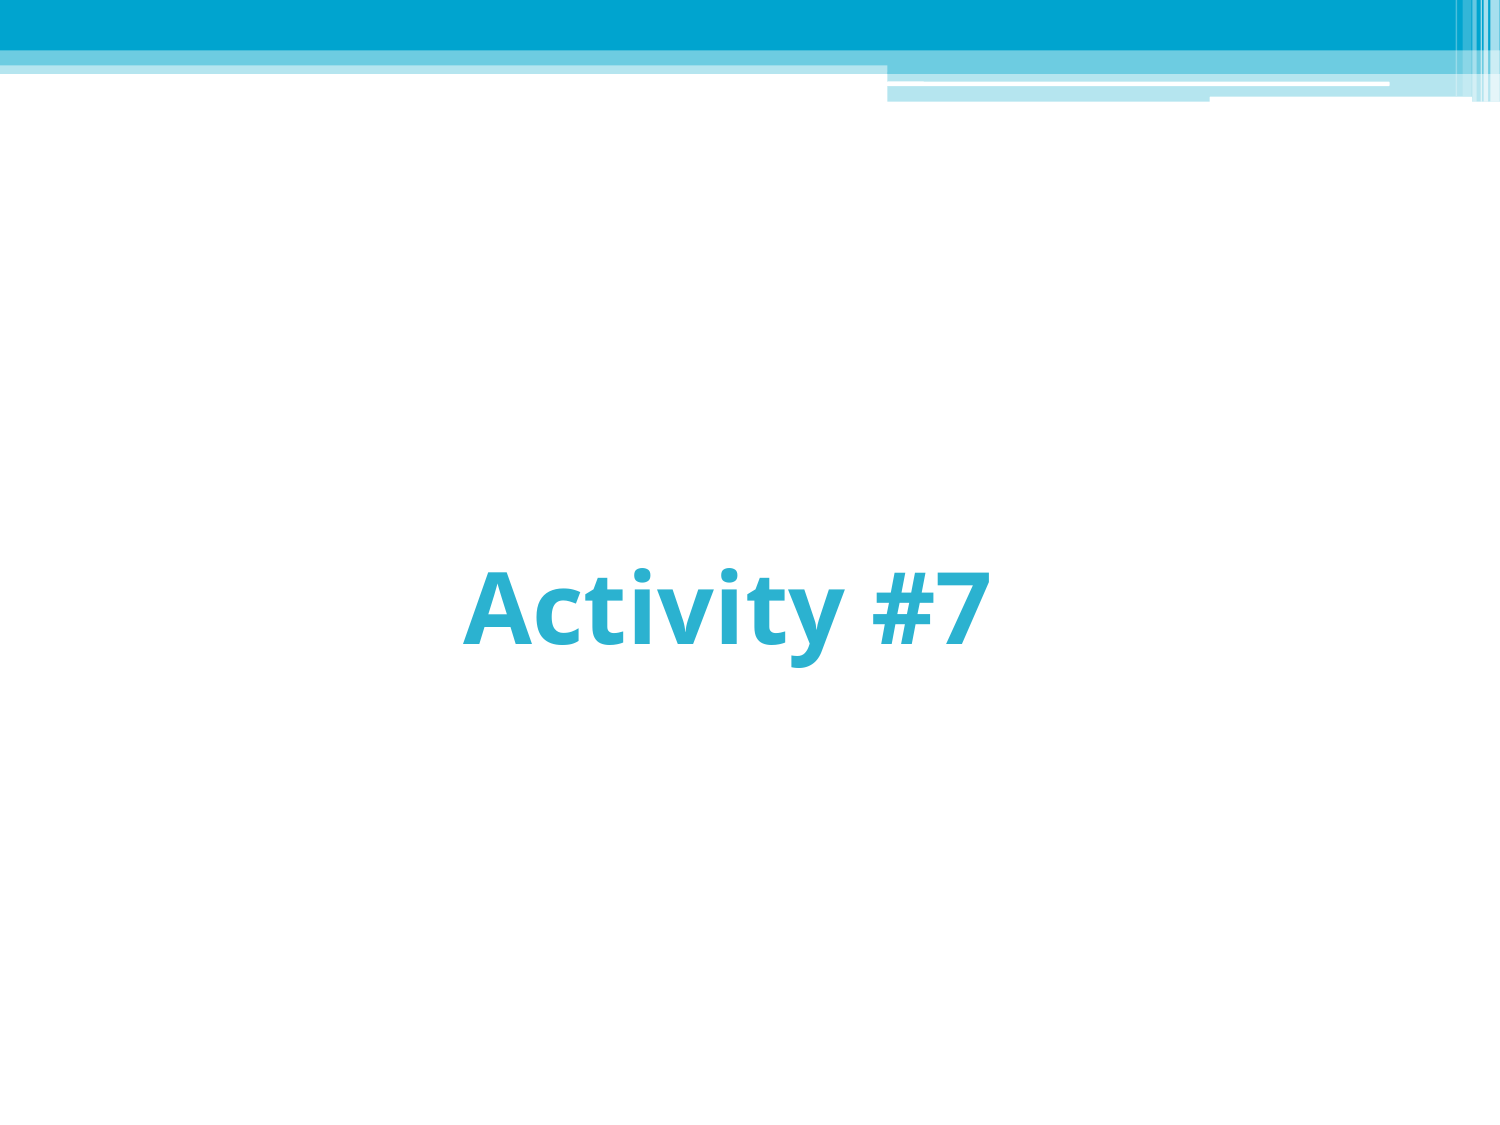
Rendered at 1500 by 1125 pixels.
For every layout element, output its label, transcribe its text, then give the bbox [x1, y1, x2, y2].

list Activity #7 [50, 412, 1400, 788]
